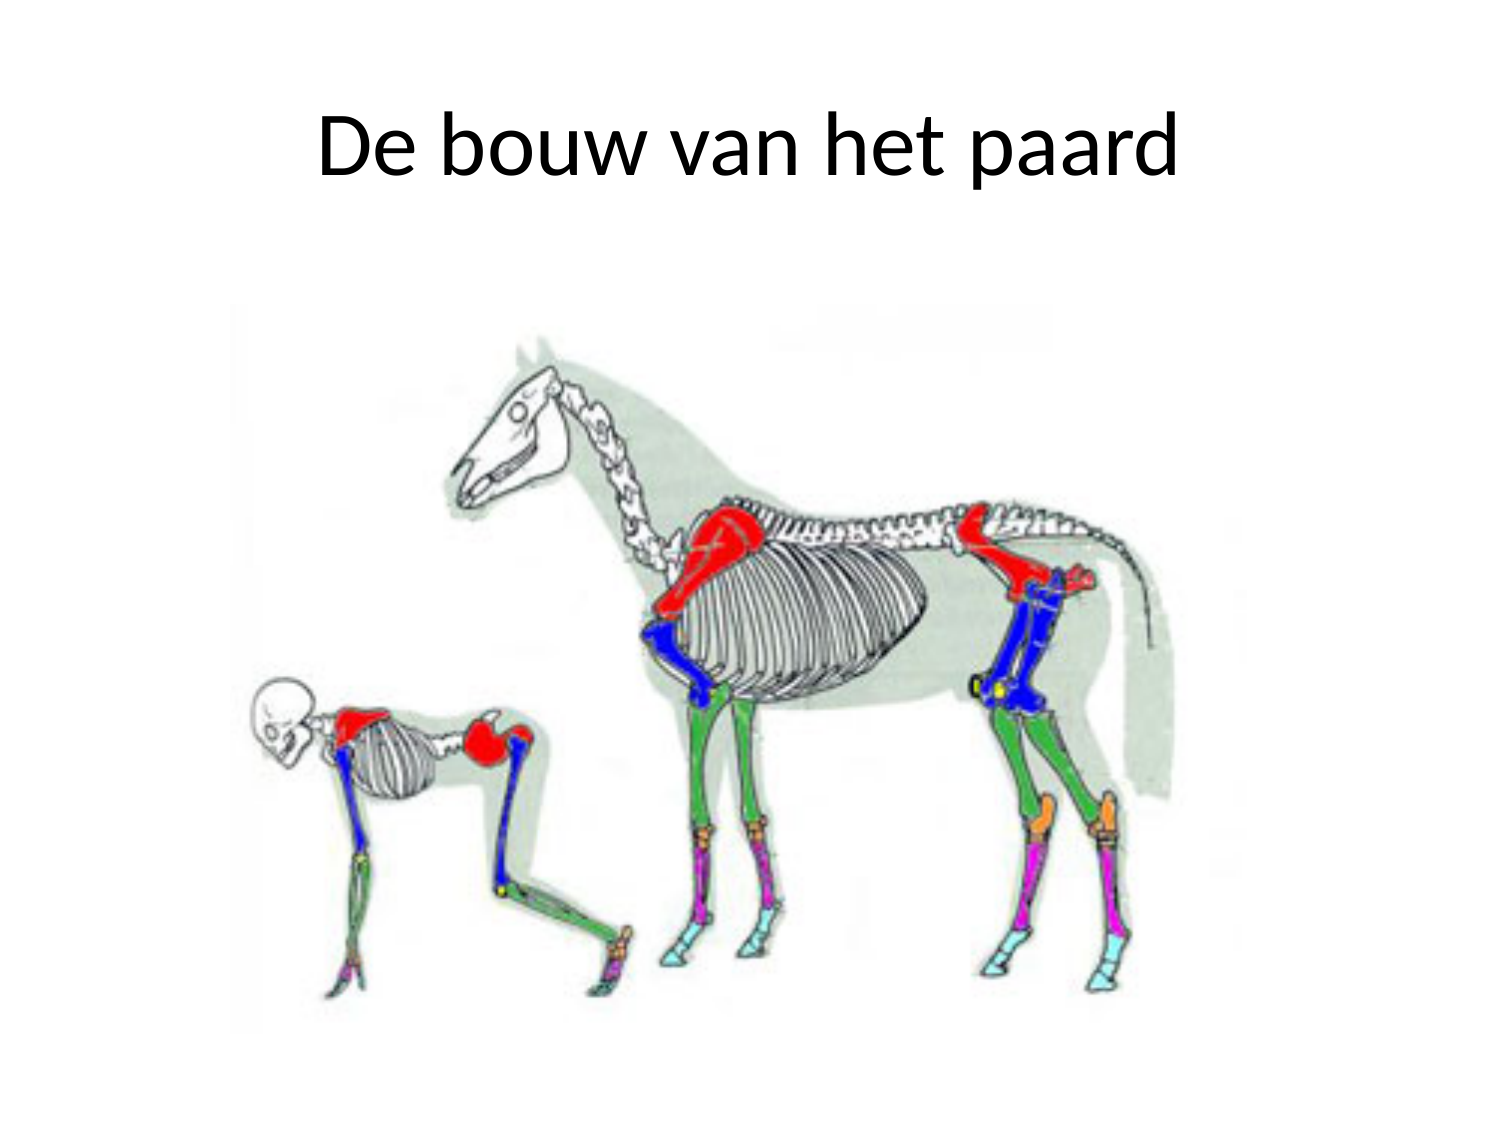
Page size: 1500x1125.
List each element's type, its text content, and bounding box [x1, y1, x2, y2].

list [229, 304, 1247, 1034]
title De bouw van het paard [75, 45, 1425, 233]
